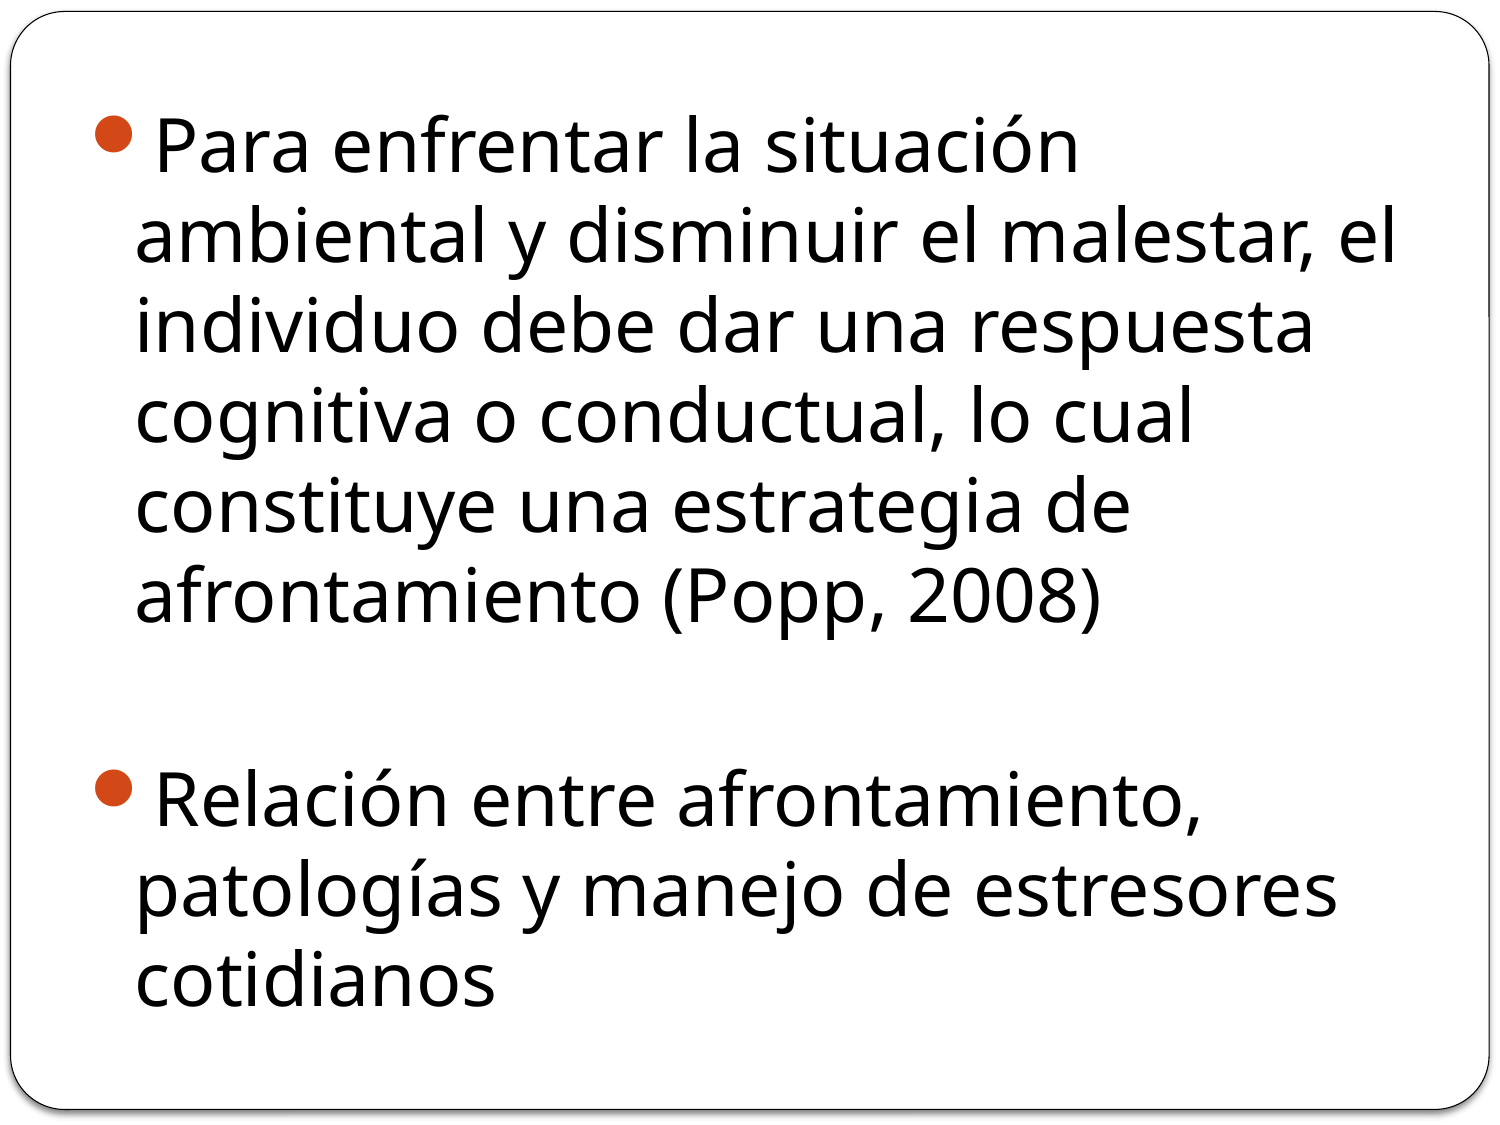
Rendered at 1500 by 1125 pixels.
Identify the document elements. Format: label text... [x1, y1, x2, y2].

list Para enfrentar la situación ambiental y disminuir el malestar, el individuo debe dar una respuesta cognitiva o conductual, lo cual constituye una estrategia de afrontamiento (Popp, 2008) Relación entre afrontamiento, patologías y manejo de estresores cotidianos [75, 90, 1425, 1005]
